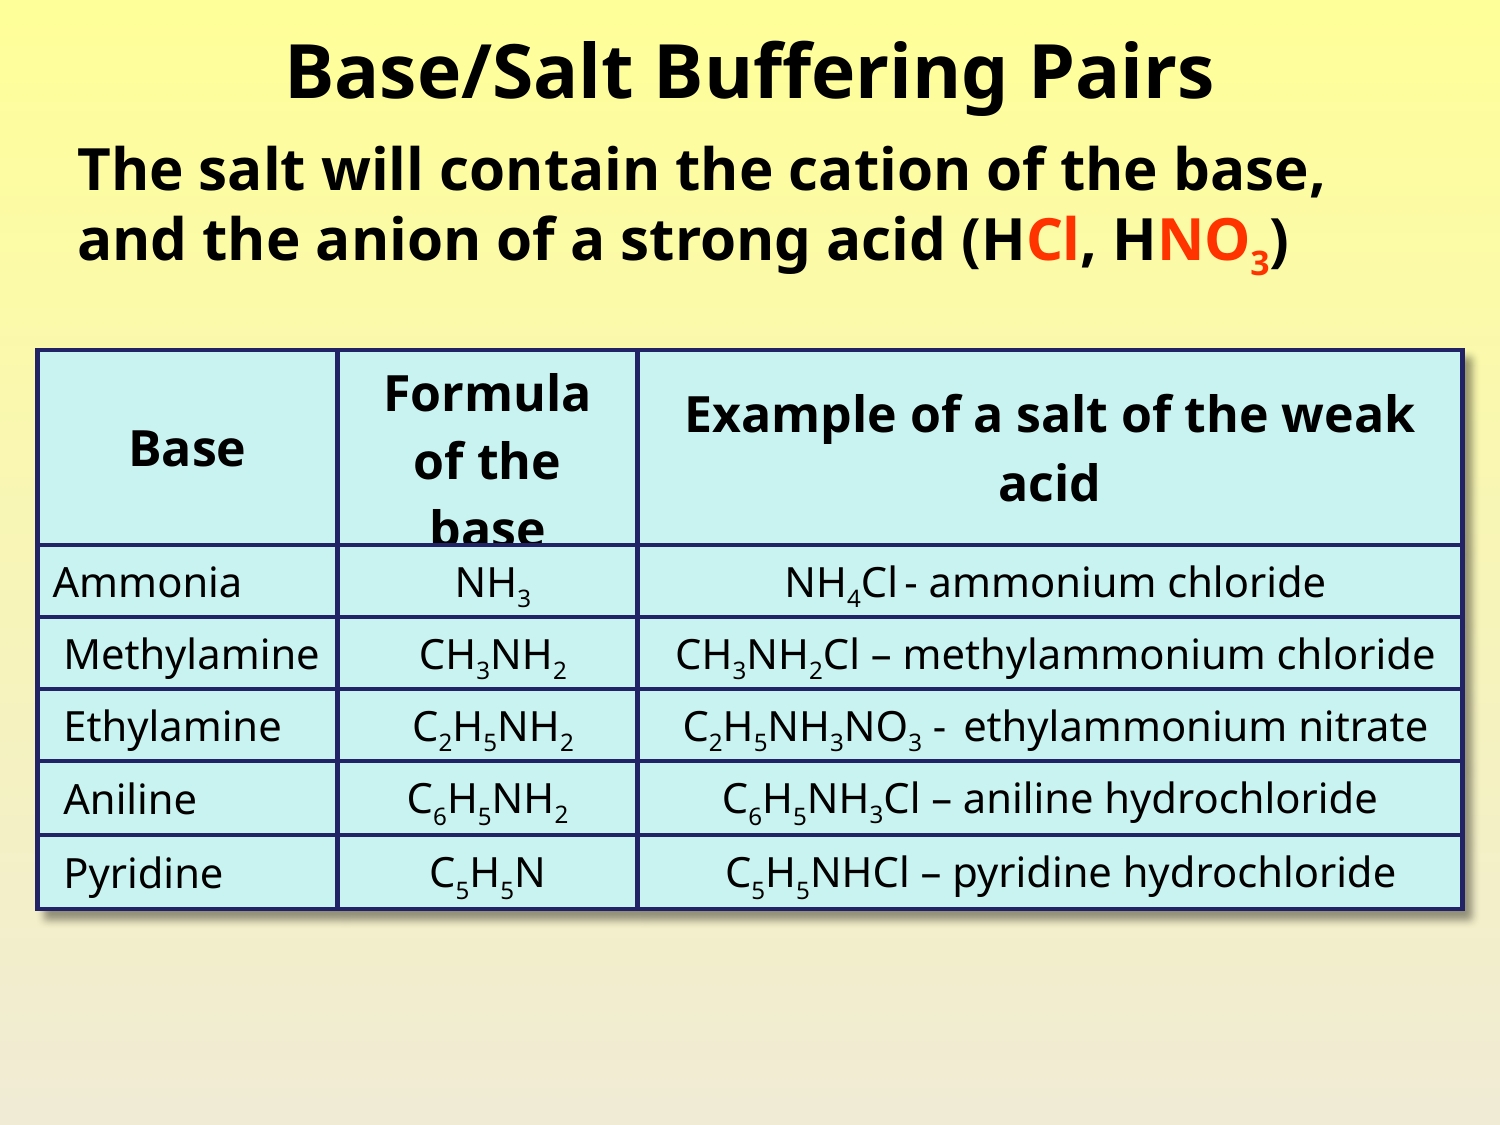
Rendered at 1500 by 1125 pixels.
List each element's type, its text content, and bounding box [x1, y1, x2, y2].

title Base/Salt Buffering Pairs [74, 24, 1426, 113]
text_box The salt will contain the cation of the base, and the anion of a strong acid (HCl, HNO3) [62, 124, 1441, 290]
table_header Base [40, 352, 335, 543]
table_cell NH3 [340, 547, 635, 615]
table_header Formula of the base [340, 352, 635, 543]
table_cell C2H5NH3NO3 - ethylammonium nitrate [640, 691, 1460, 759]
table_cell C5H5NHCl – pyridine hydrochloride [640, 837, 1460, 907]
table_cell NH4Cl - ammonium chloride [640, 547, 1460, 615]
table_header Example of a salt of the weak acid [640, 352, 1460, 543]
table_cell Ammonia [40, 547, 335, 615]
table_cell Methylamine [40, 619, 335, 687]
table_cell C6H5NH2 [340, 763, 635, 833]
table_cell C6H5NH3Cl – aniline hydrochloride [640, 763, 1460, 833]
table_cell Ethylamine [40, 691, 335, 759]
table_cell CH3NH2 [340, 619, 635, 687]
table_cell CH3NH2Cl – methylammonium chloride [640, 619, 1460, 687]
table_cell Aniline [40, 763, 335, 833]
table_cell C2H5NH2 [340, 691, 635, 759]
table_cell Pyridine [40, 837, 335, 907]
table_cell C5H5N [340, 837, 635, 907]
